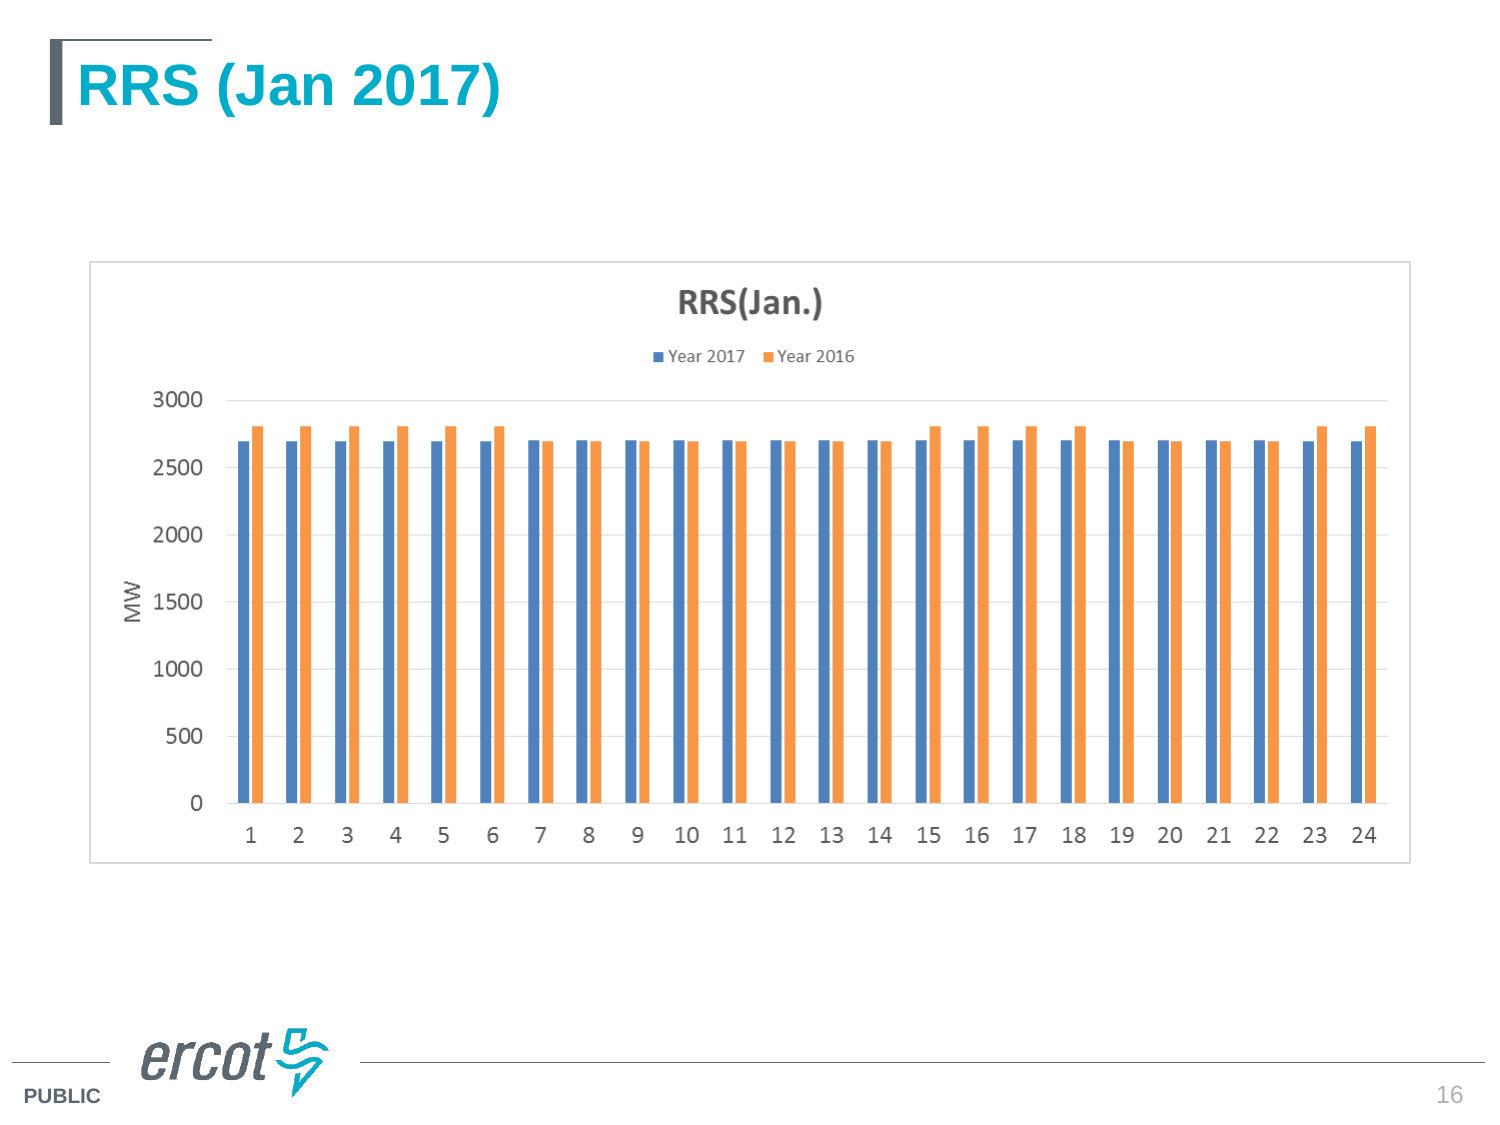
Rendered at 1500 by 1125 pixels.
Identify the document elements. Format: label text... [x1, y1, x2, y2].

title RRS (Jan 2017) [62, 39, 1450, 228]
slide_number 16 [1412, 1076, 1488, 1112]
picture [137, 1024, 332, 1100]
picture [89, 261, 1411, 864]
